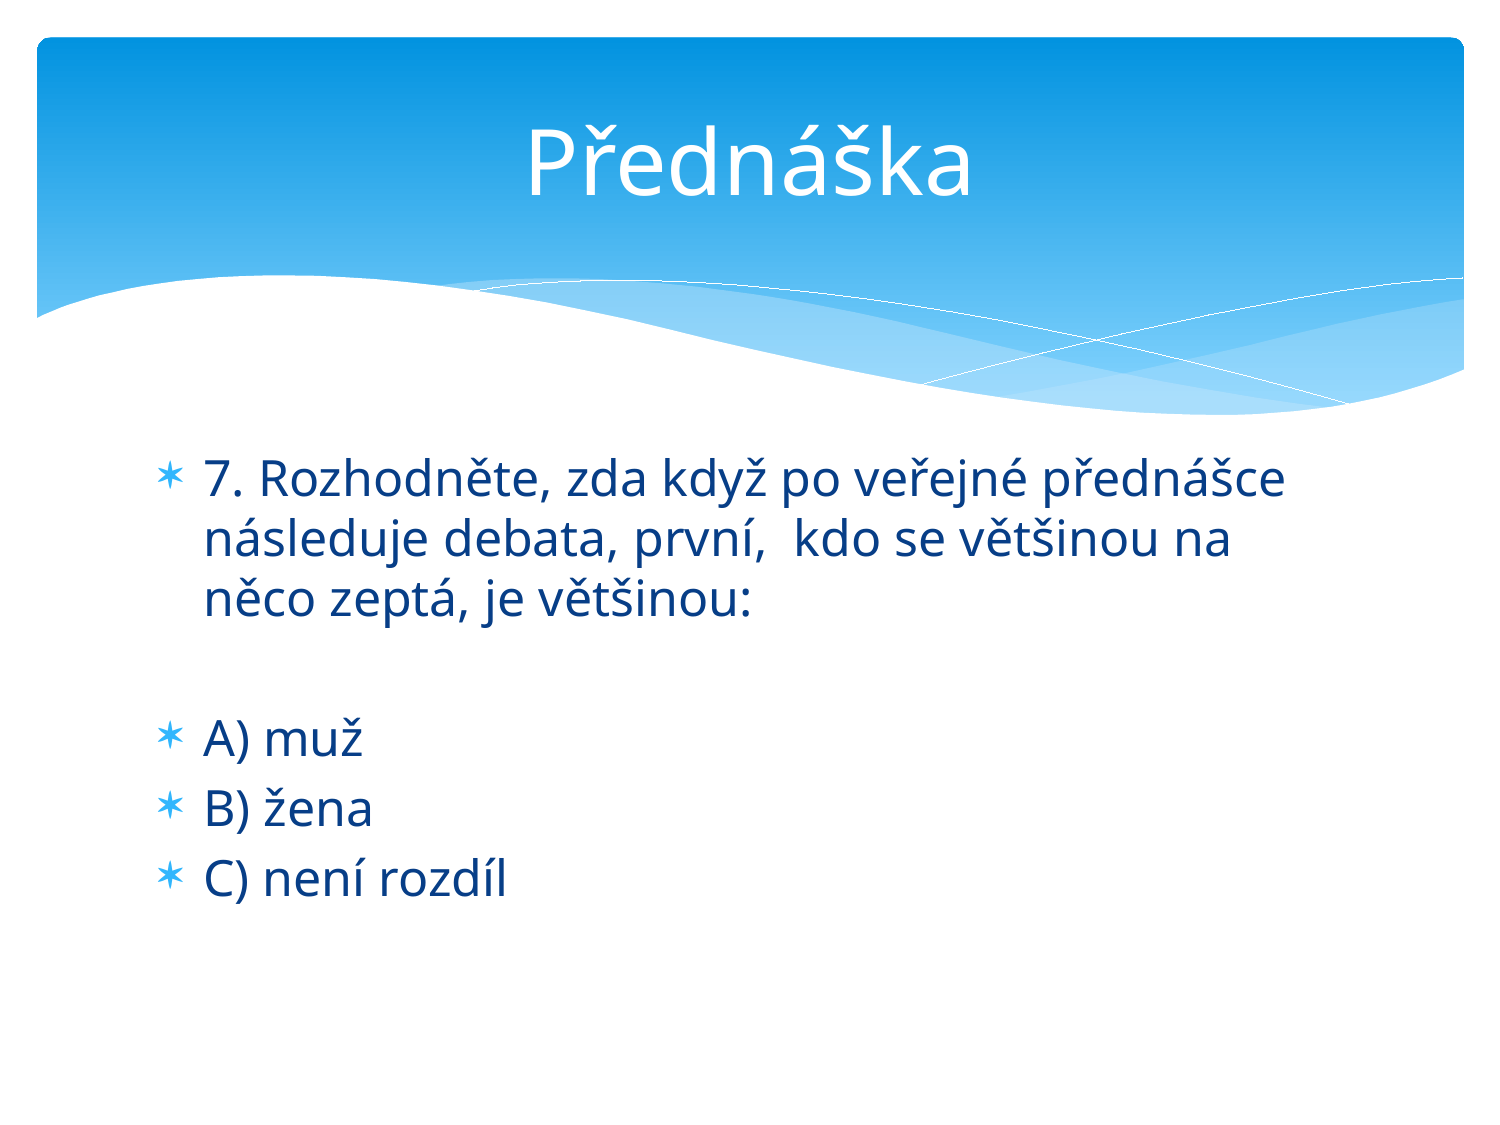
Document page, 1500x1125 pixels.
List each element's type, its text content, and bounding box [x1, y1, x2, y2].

list 7. Rozhodněte, zda když po veřejné přednášce následuje debata, první, kdo se většinou na něco zeptá, je většinou: A) muž B) žena C) není rozdíl [143, 438, 1359, 1005]
title Přednáška [75, 55, 1425, 261]
